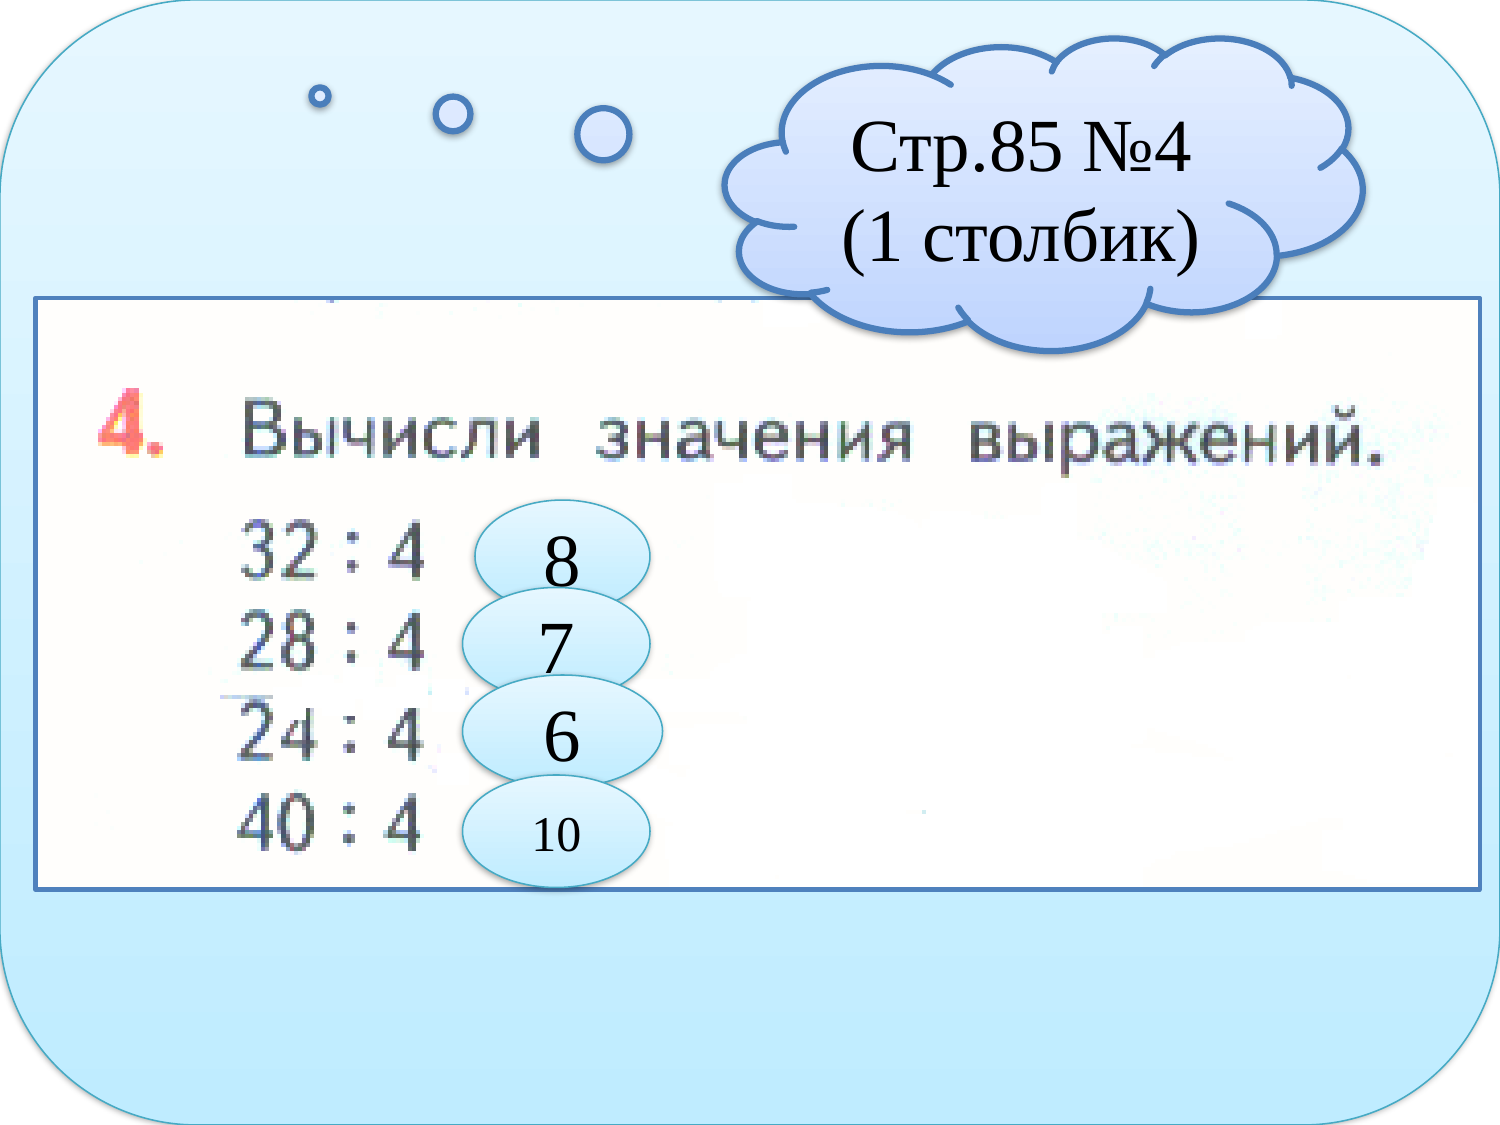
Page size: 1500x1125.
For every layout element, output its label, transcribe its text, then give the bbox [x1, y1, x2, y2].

picture [37, 299, 1478, 888]
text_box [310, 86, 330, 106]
text_box Стр.85 №4 (1 столбик) [576, 107, 631, 162]
text_box Стр.85 №4 (1 столбик) [723, 37, 1364, 298]
text_box [0, 0, 1500, 1125]
text_box Стр.85 №4 (1 столбик) [434, 95, 472, 133]
